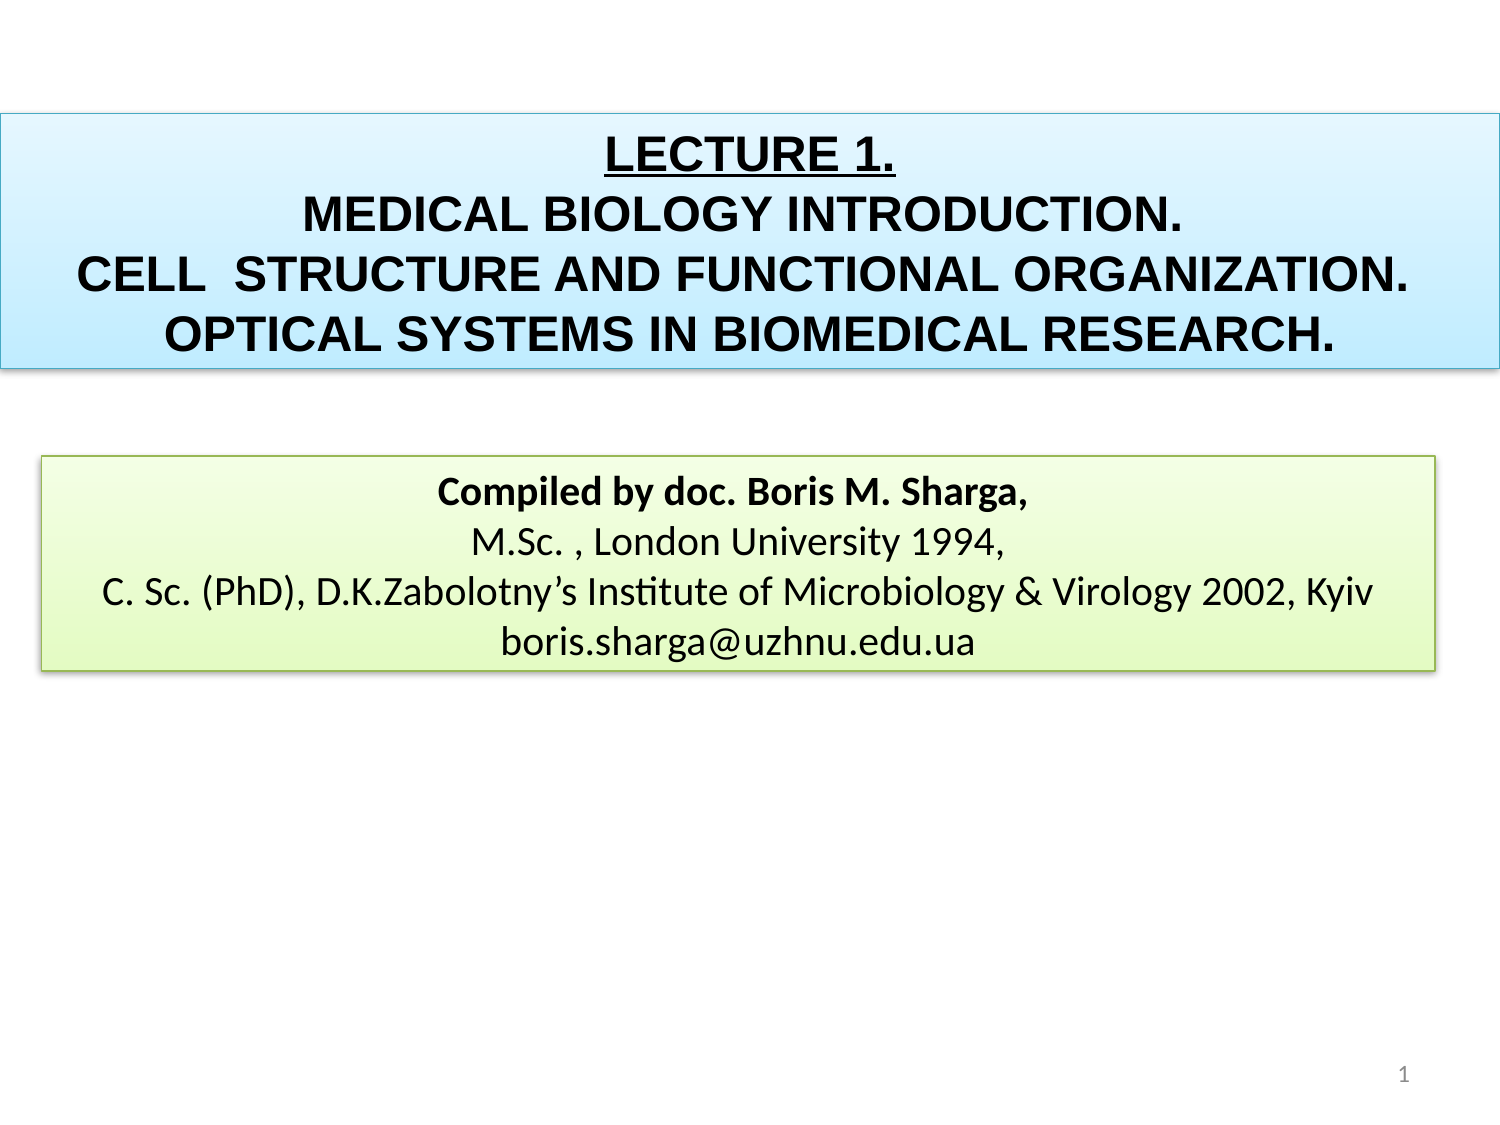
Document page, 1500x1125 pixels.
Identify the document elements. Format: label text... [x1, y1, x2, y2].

text_box Lecture 1. Medical Biology Introduction. Cell Structure and functional organization. Optical systems in bioMEDIcal research. [0, 113, 1500, 369]
text_box Compiled by doc. Boris M. Sharga, M.Sc. , London University 1994, C. Sc. (PhD), D.K.Zabolotny’s Institute of Microbiology & Virology 2002, Kyiv boris.sharga@uzhnu.edu.ua [41, 455, 1436, 672]
slide_number 1 [1074, 1042, 1425, 1103]
